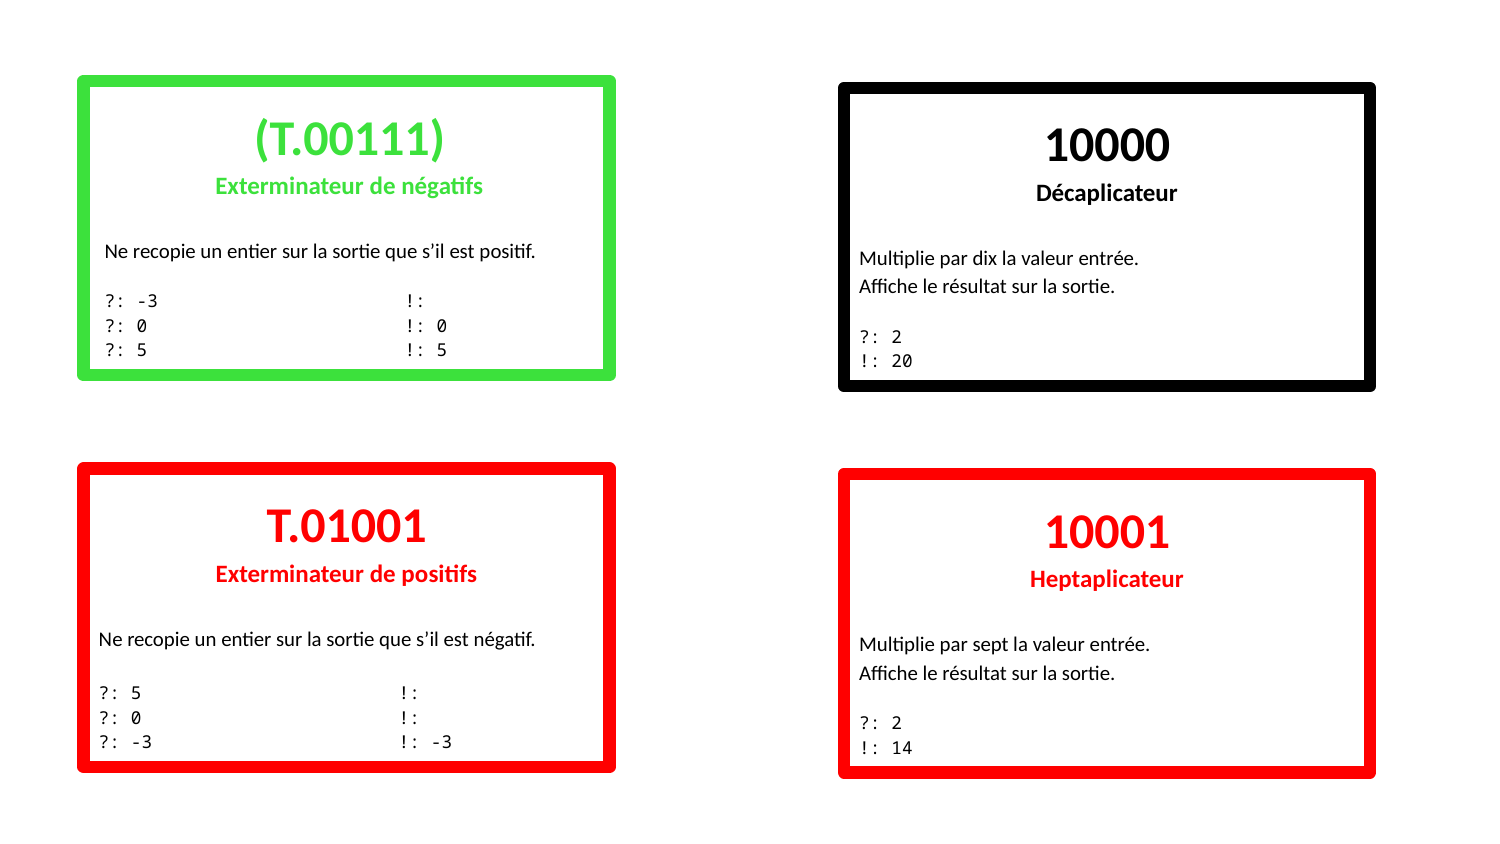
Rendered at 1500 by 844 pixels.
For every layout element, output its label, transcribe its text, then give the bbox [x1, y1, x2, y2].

text_box 10001 Heptaplicateur Multiplie par sept la valeur entrée. Affiche le résultat sur la sortie. ?: 2 !: 14 [844, 474, 1370, 773]
text_box 10000 Décaplicateur Multiplie par dix la valeur entrée. Affiche le résultat sur la sortie. ?: 2 !: 20 [844, 87, 1370, 387]
text_box (T.00111) Exterminateur de négatifs Ne recopie un entier sur la sortie que s’il est positif. ?: -3 !: ?: 0 !: 0 ?: 5 !: 5 [83, 81, 610, 376]
text_box T.01001 Exterminateur de positifs Ne recopie un entier sur la sortie que s’il est négatif. ?: 5 !: ?: 0 !: ?: -3 !: -3 [83, 468, 610, 767]
